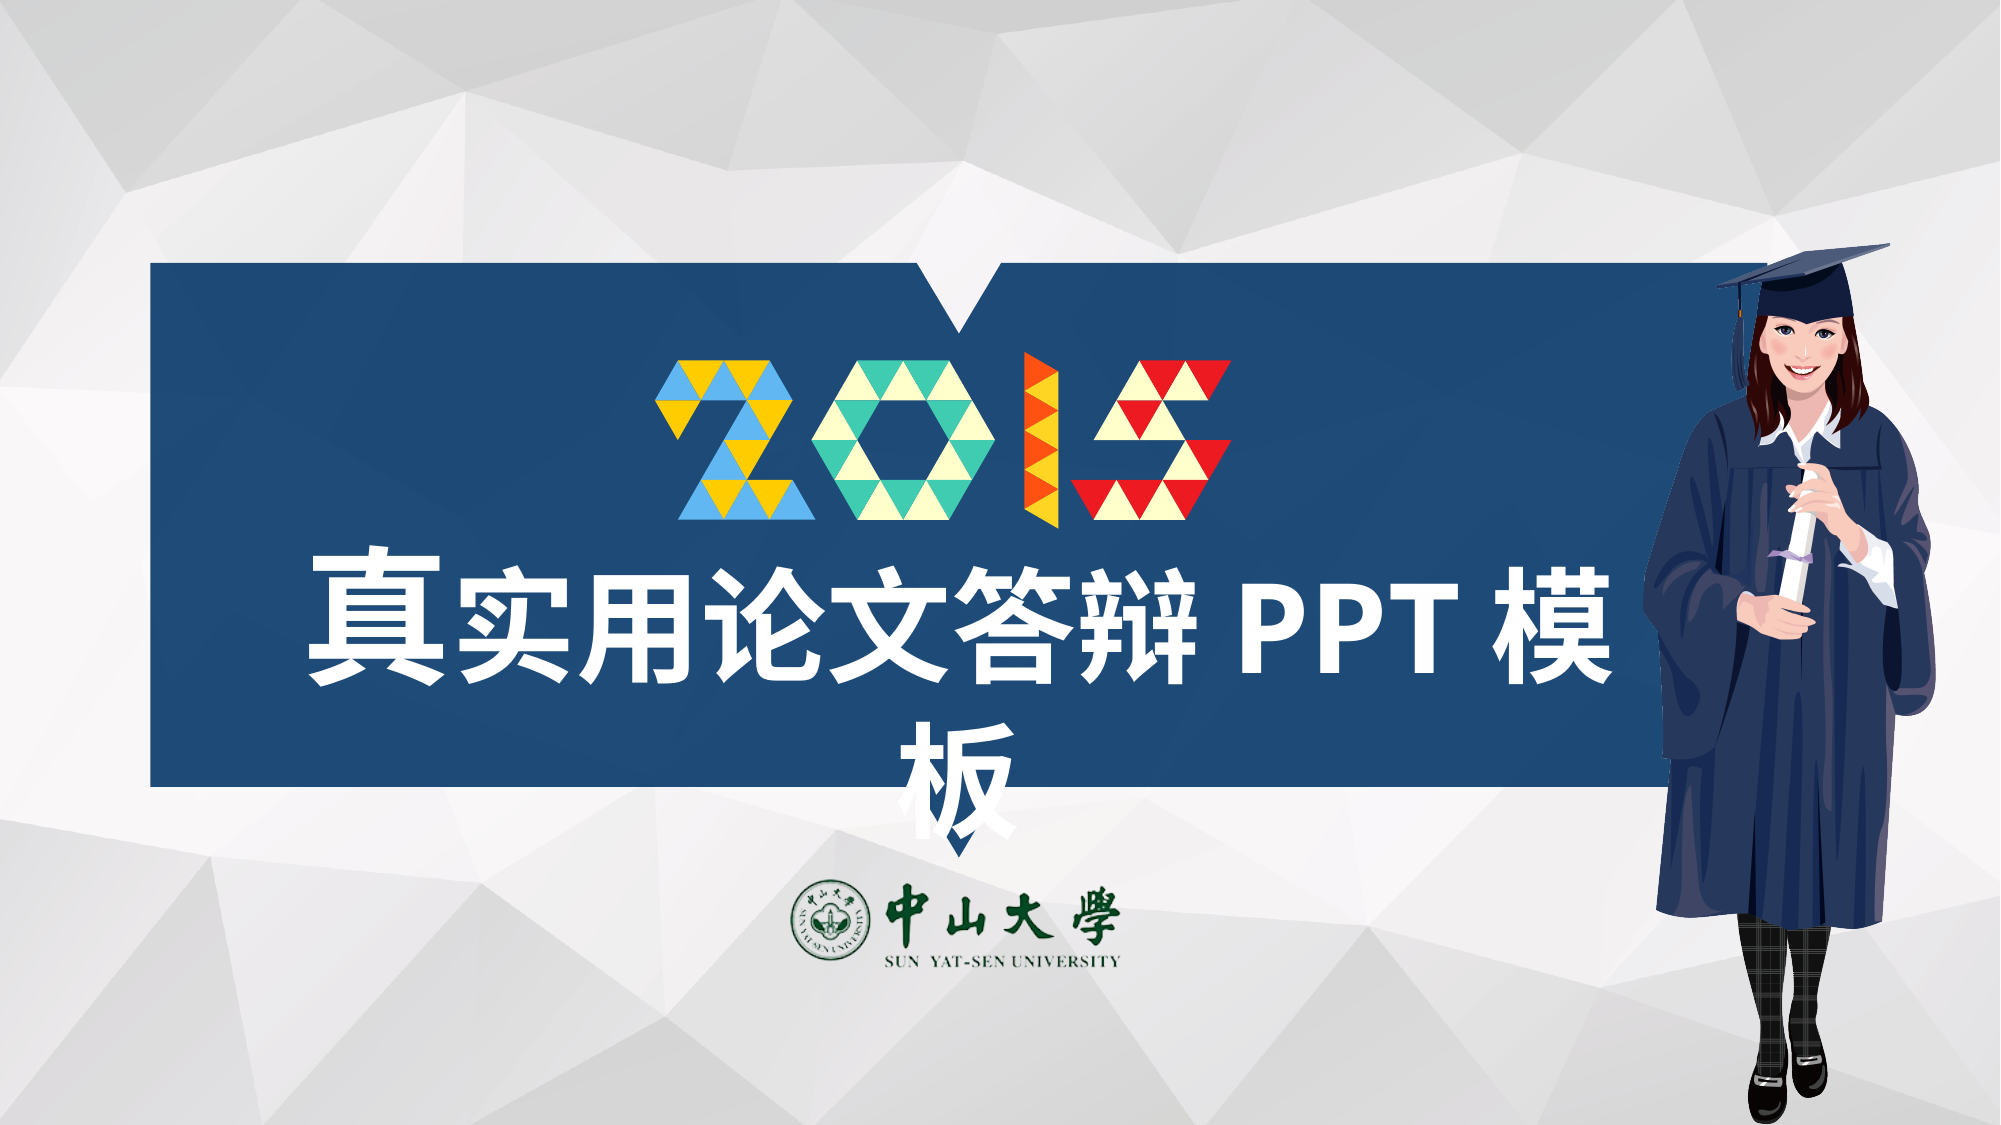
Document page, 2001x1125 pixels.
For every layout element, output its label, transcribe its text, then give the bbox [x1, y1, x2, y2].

text_box [150, 262, 1638, 787]
picture [0, 0, 2001, 1125]
text_box 真实用论文答辩PPT模板 [236, 516, 1638, 862]
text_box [654, 351, 1232, 529]
